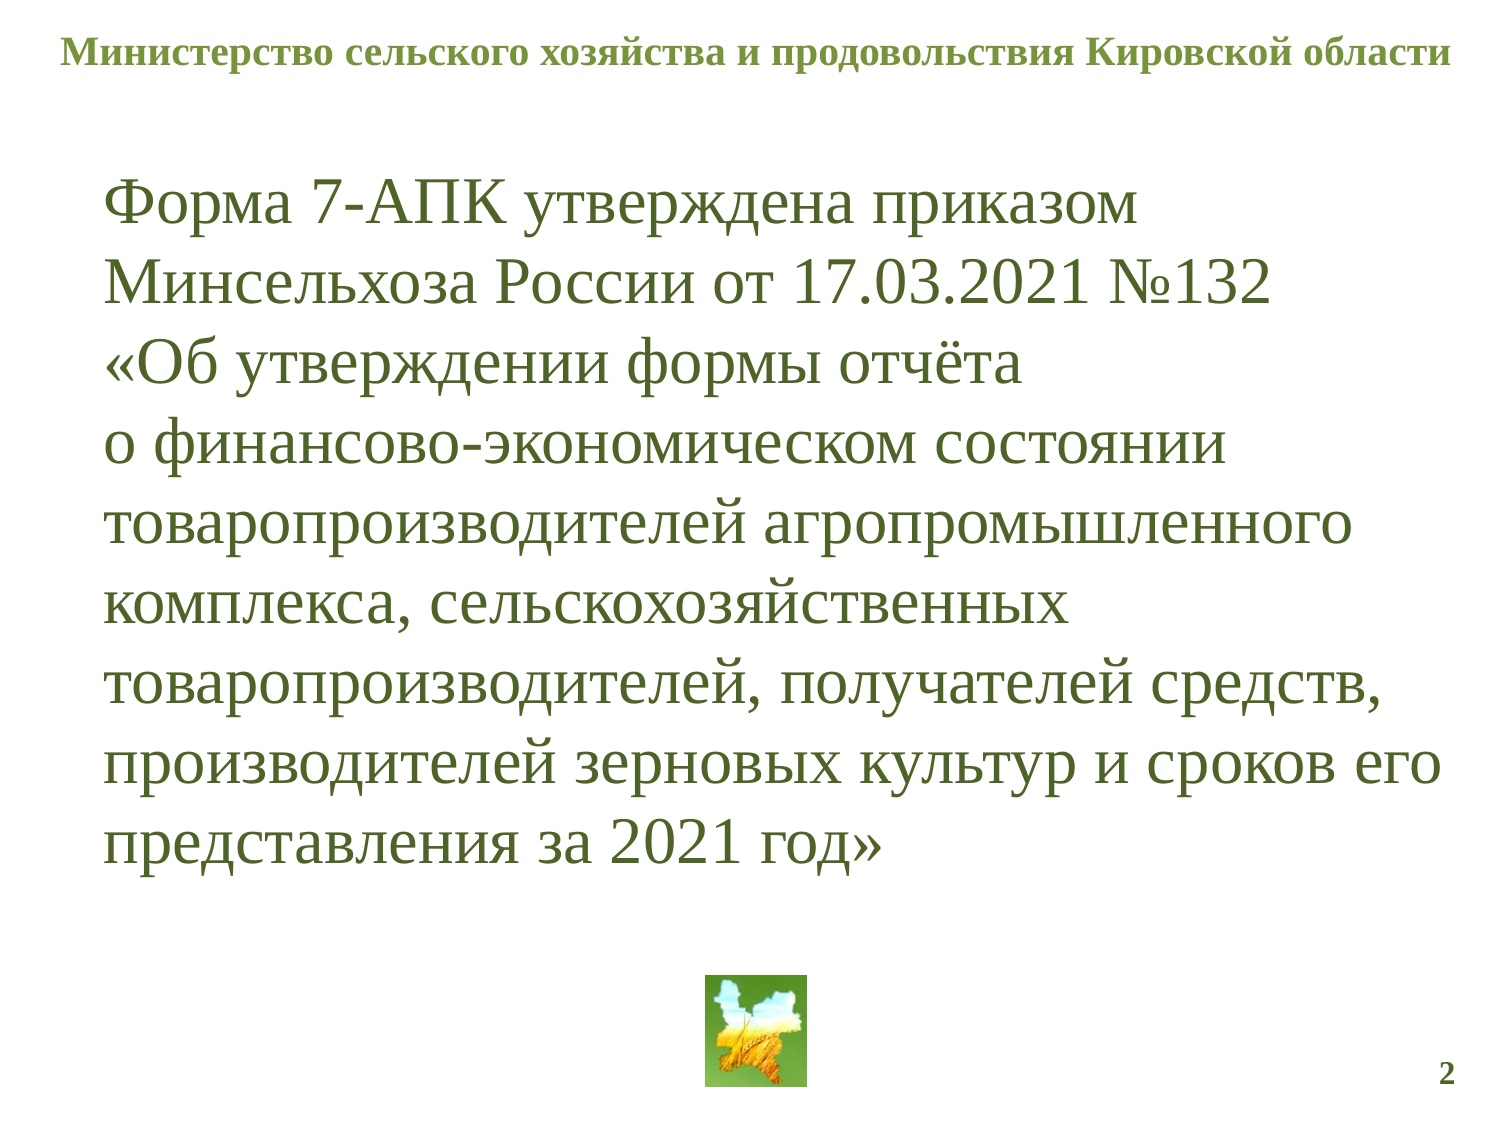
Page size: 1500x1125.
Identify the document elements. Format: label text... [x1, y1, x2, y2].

picture [705, 975, 807, 1087]
list Форма 7-АПК утверждена приказом Минсельхоза России от 17.03.2021 №132 «Об утверждении формы отчёта о финансово-экономическом состоянии товаропроизводителей агропромышленного комплекса, сельскохозяйственных товаропроизводителей, получателей средств, производителей зерновых культур и сроков его представления за 2021 год» [88, 149, 1471, 953]
slide_number 2 [1399, 1040, 1471, 1101]
text_box Министерство сельского хозяйства и продовольствия Кировской области [41, 19, 1471, 79]
